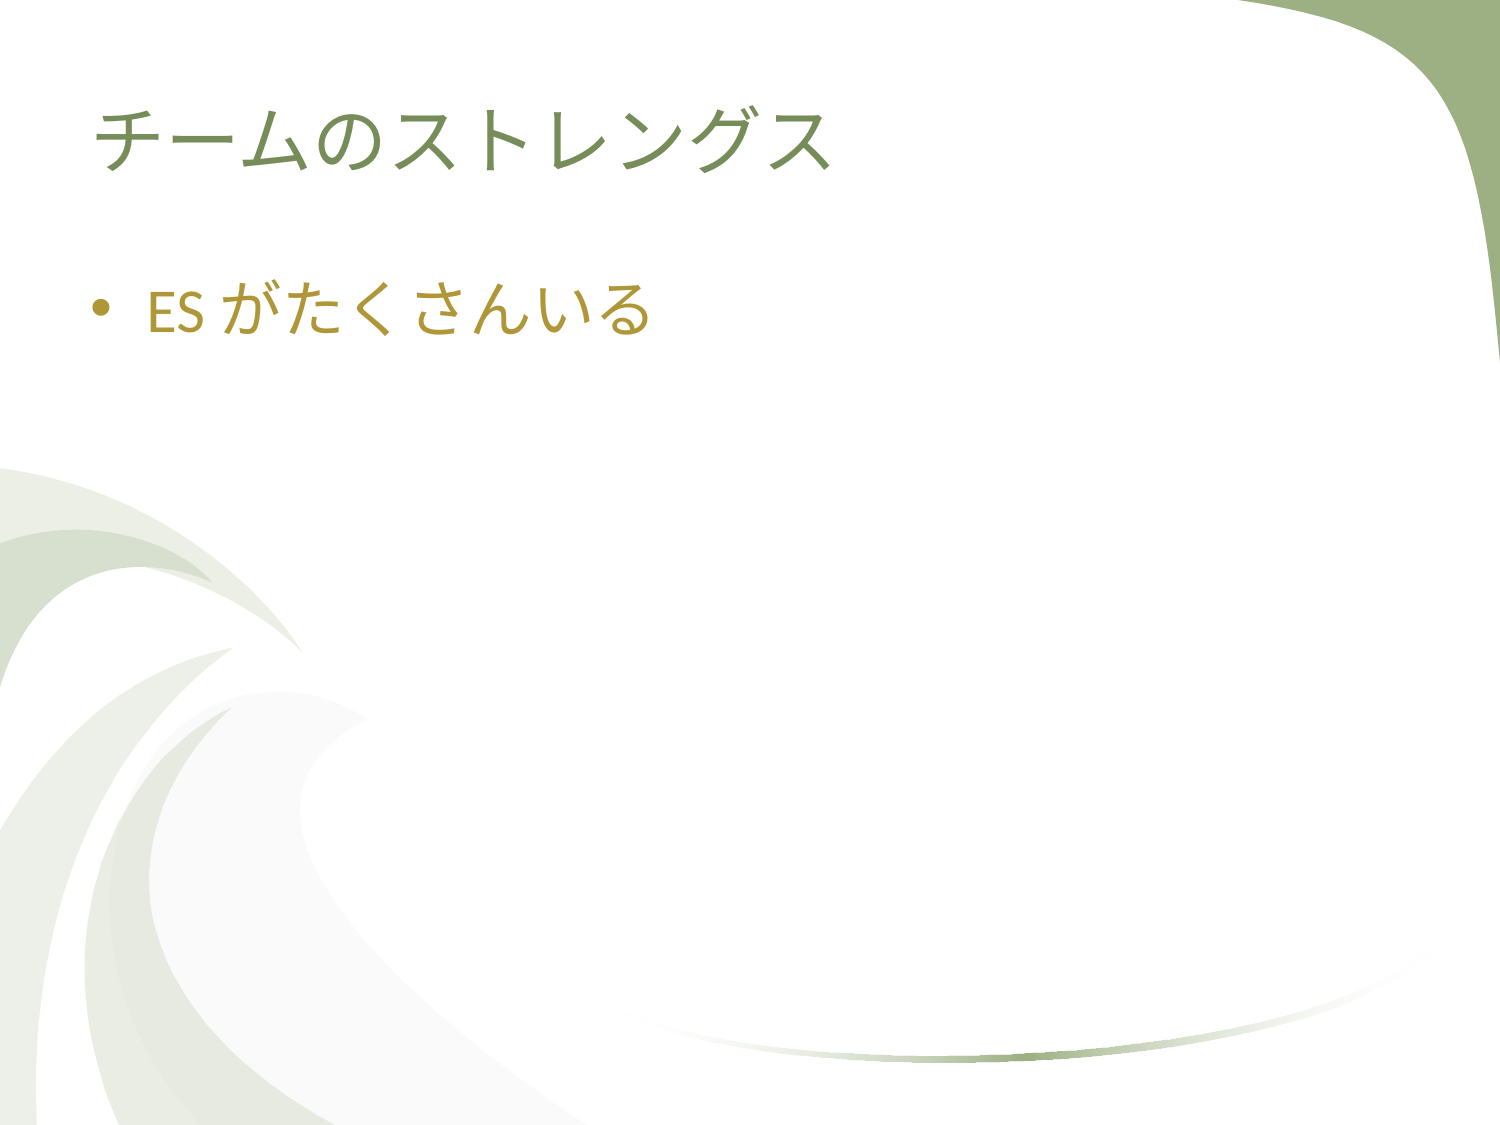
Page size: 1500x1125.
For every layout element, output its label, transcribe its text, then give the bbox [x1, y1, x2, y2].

title チームのストレングス [75, 45, 1425, 233]
list ESがたくさんいる [75, 262, 1425, 1005]
